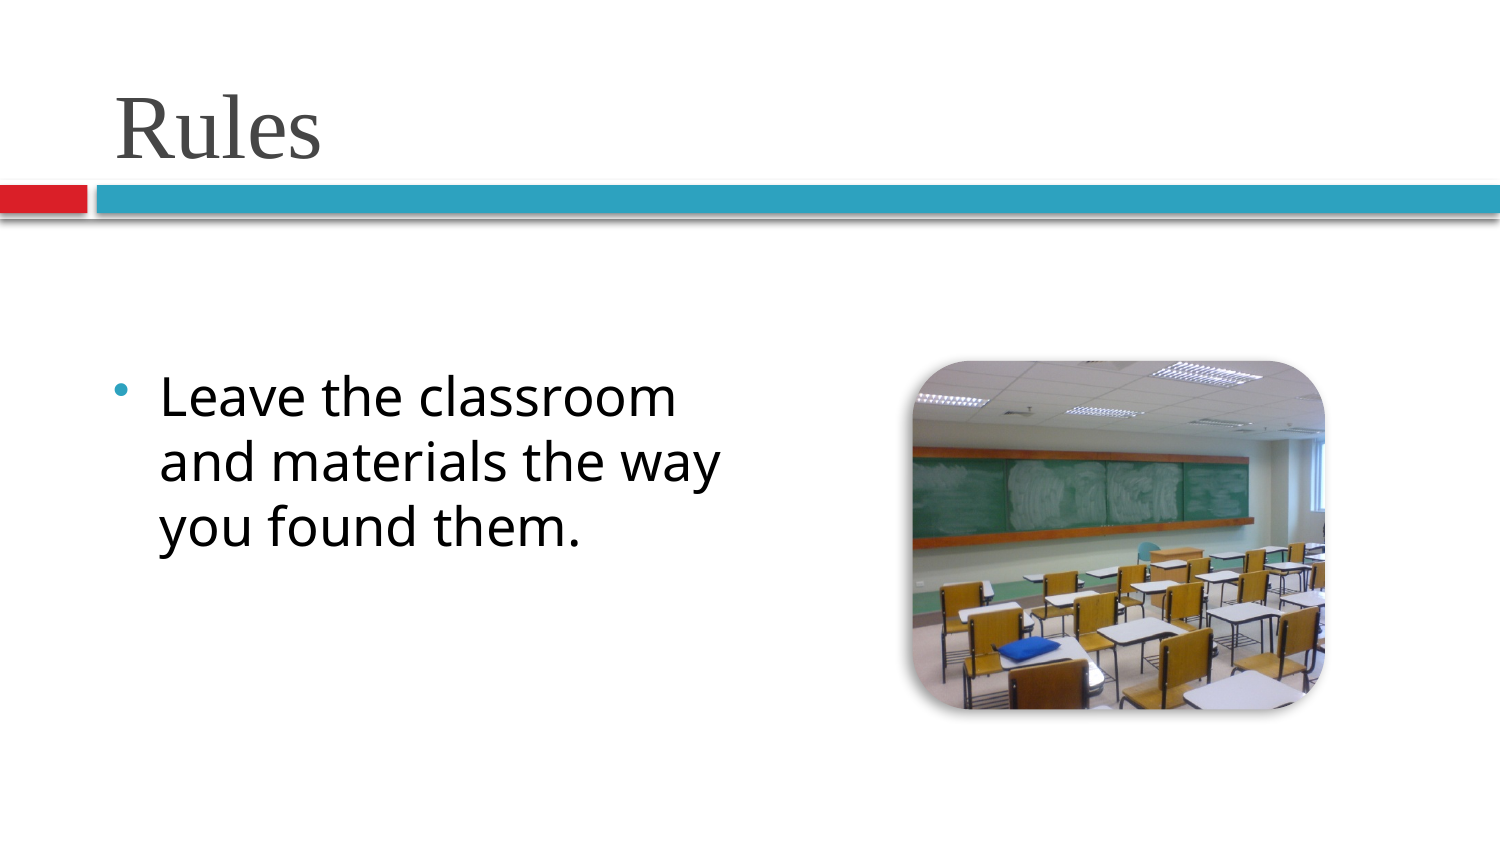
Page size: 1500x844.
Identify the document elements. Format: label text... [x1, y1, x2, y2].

title Rules [99, 19, 1438, 185]
list Leave the classroom and materials the way you found them. [99, 196, 738, 722]
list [912, 360, 1326, 710]
